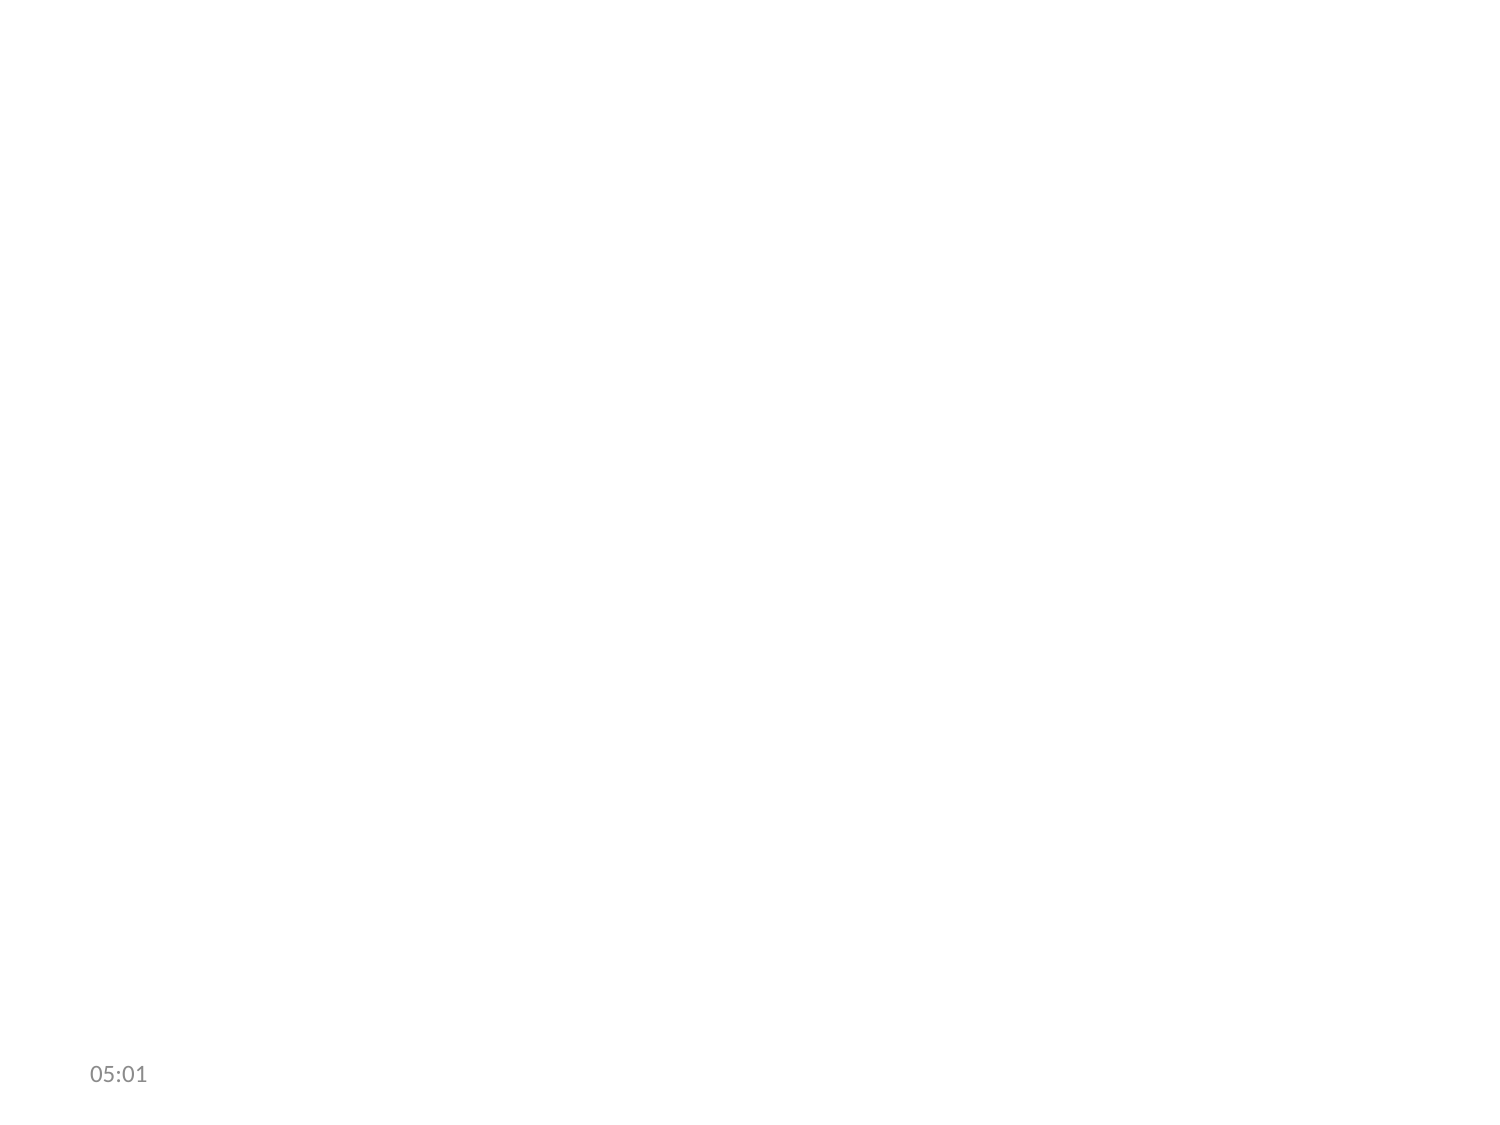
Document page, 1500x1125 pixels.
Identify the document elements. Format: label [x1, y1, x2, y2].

slide_number [75, 1042, 425, 1103]
